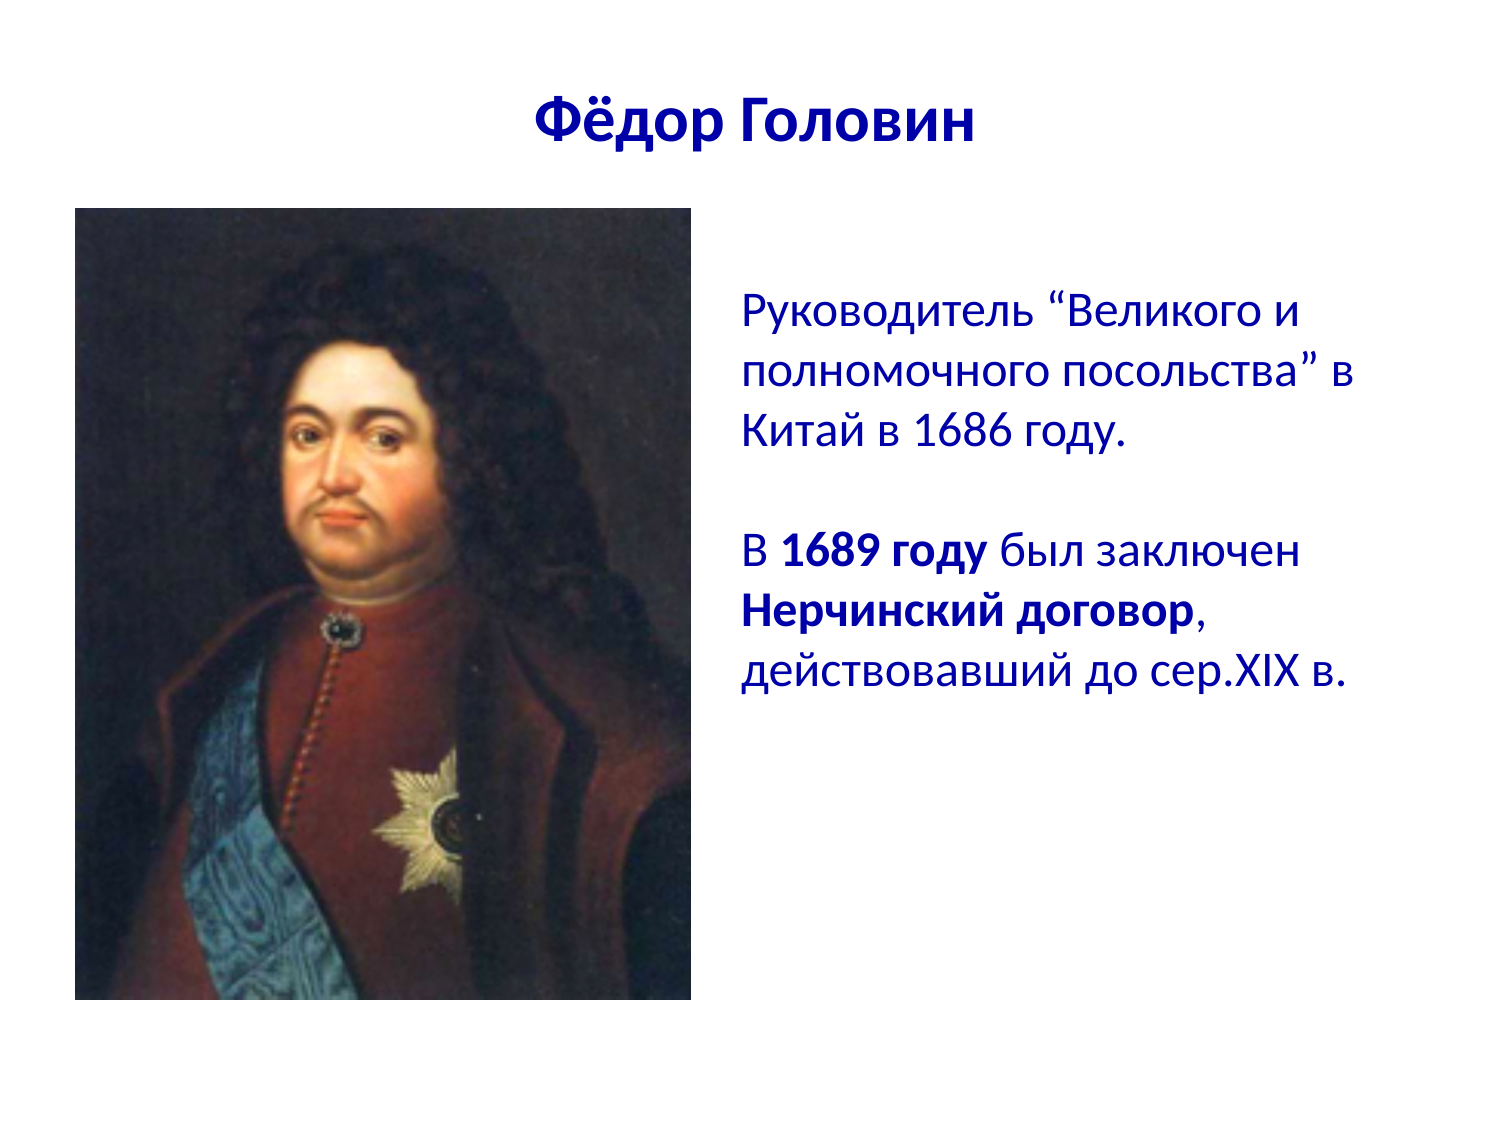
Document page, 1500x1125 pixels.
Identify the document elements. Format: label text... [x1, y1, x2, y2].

text_box Руководитель “Великого и полномочного посольства” в Китай в 1686 году. В 1689 году был заключен Нерчинский договор, действовавший до сер.XIX в. [726, 269, 1412, 705]
picture [75, 207, 691, 1001]
text_box Фёдор Головин [218, 67, 1294, 162]
